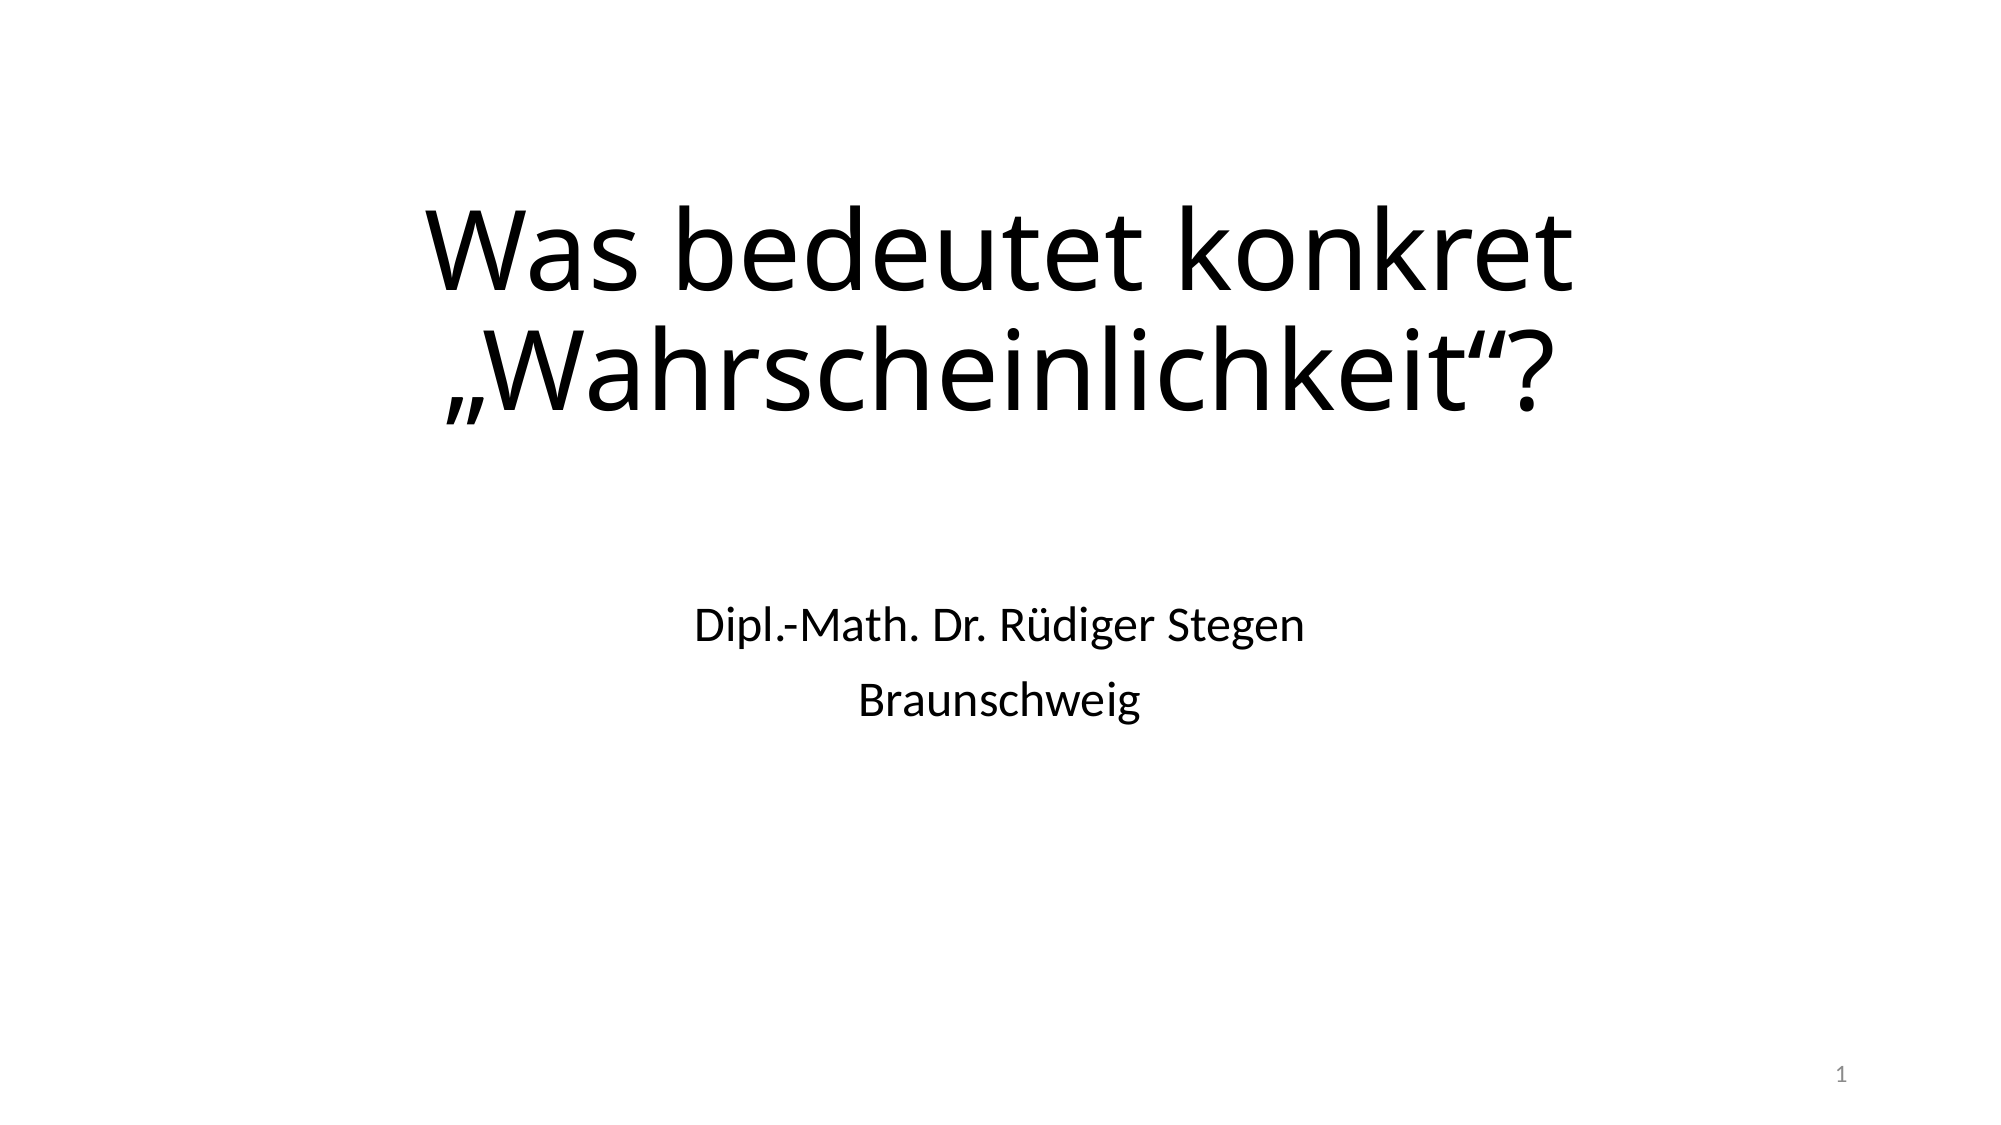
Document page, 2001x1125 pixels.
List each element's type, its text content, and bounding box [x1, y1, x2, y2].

title Was bedeutet konkret „Wahrscheinlichkeit“? [249, 184, 1750, 576]
slide_number 1 [1412, 1042, 1863, 1103]
subtitle Dipl.-Math. Dr. Rüdiger Stegen Braunschweig [249, 590, 1750, 863]
